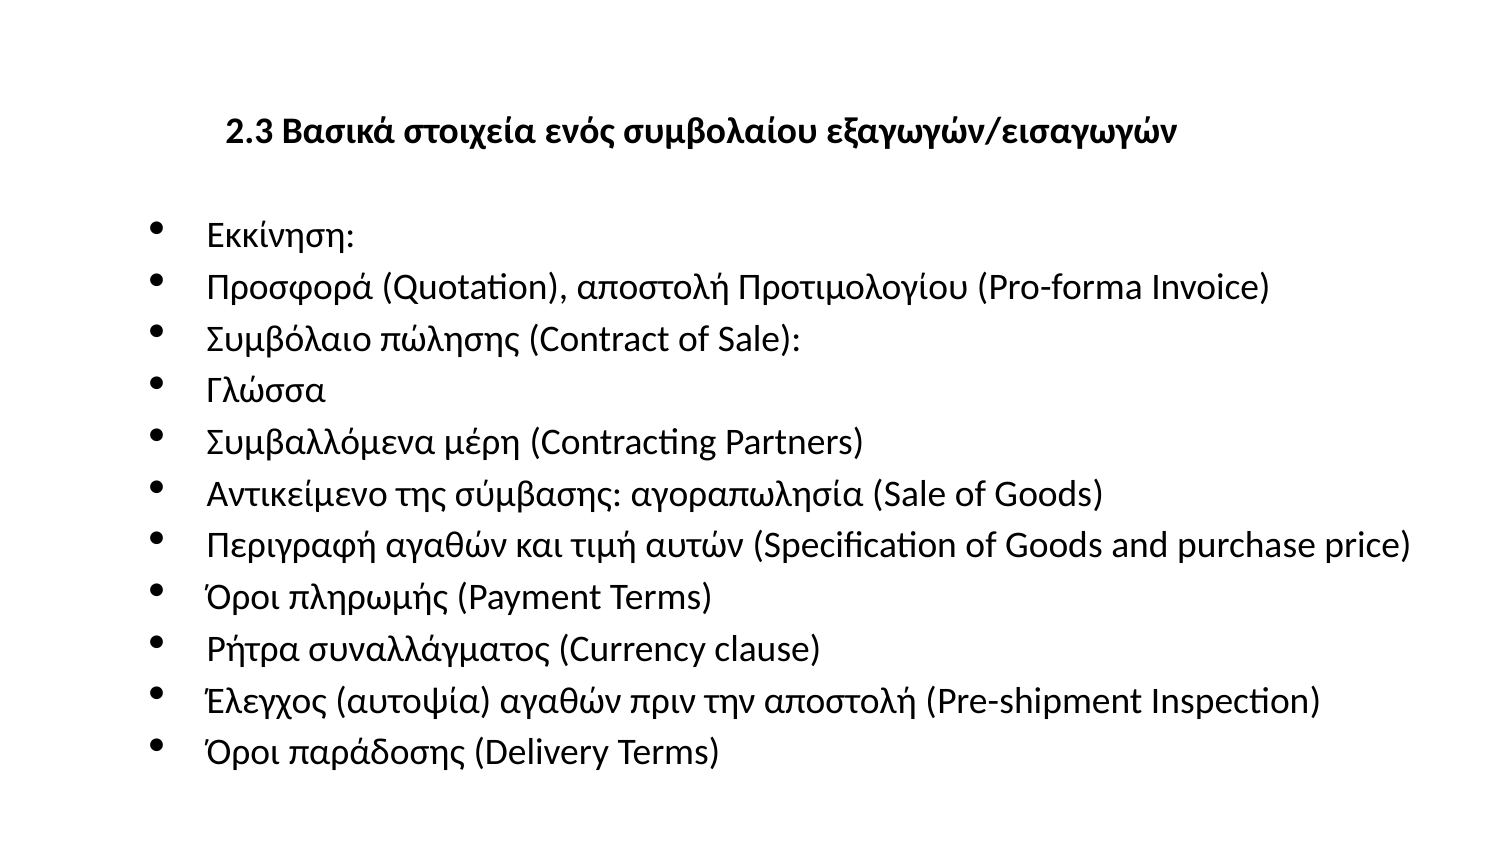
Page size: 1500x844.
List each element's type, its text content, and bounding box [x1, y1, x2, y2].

text_box 2.3 Βασικά στοιχεία ενός συμβολαίου εξαγωγών/εισαγωγών Εκκίνηση: Προσφορά (Quotation), αποστολή Προτιμολογίου (Pro-forma Invoice) Συμβόλαιο πώλησης (Contract of Sale): Γλώσσα Συμβαλλόμενα μέρη (Contracting Partners) Αντικείμενο της σύμβασης: αγοραπωλησία (Sale of Goods) Περιγραφή αγαθών και τιμή αυτών (Specification of Goods and purchase price) Όροι πληρωμής (Payment Terms) Ρήτρα συναλλάγματος (Currency clause) Έλεγχος (αυτοψία) αγαθών πριν την αποστολή (Pre-shipment Inspection) Όροι παράδοσης (Delivery Terms) [135, 0, 1435, 780]
